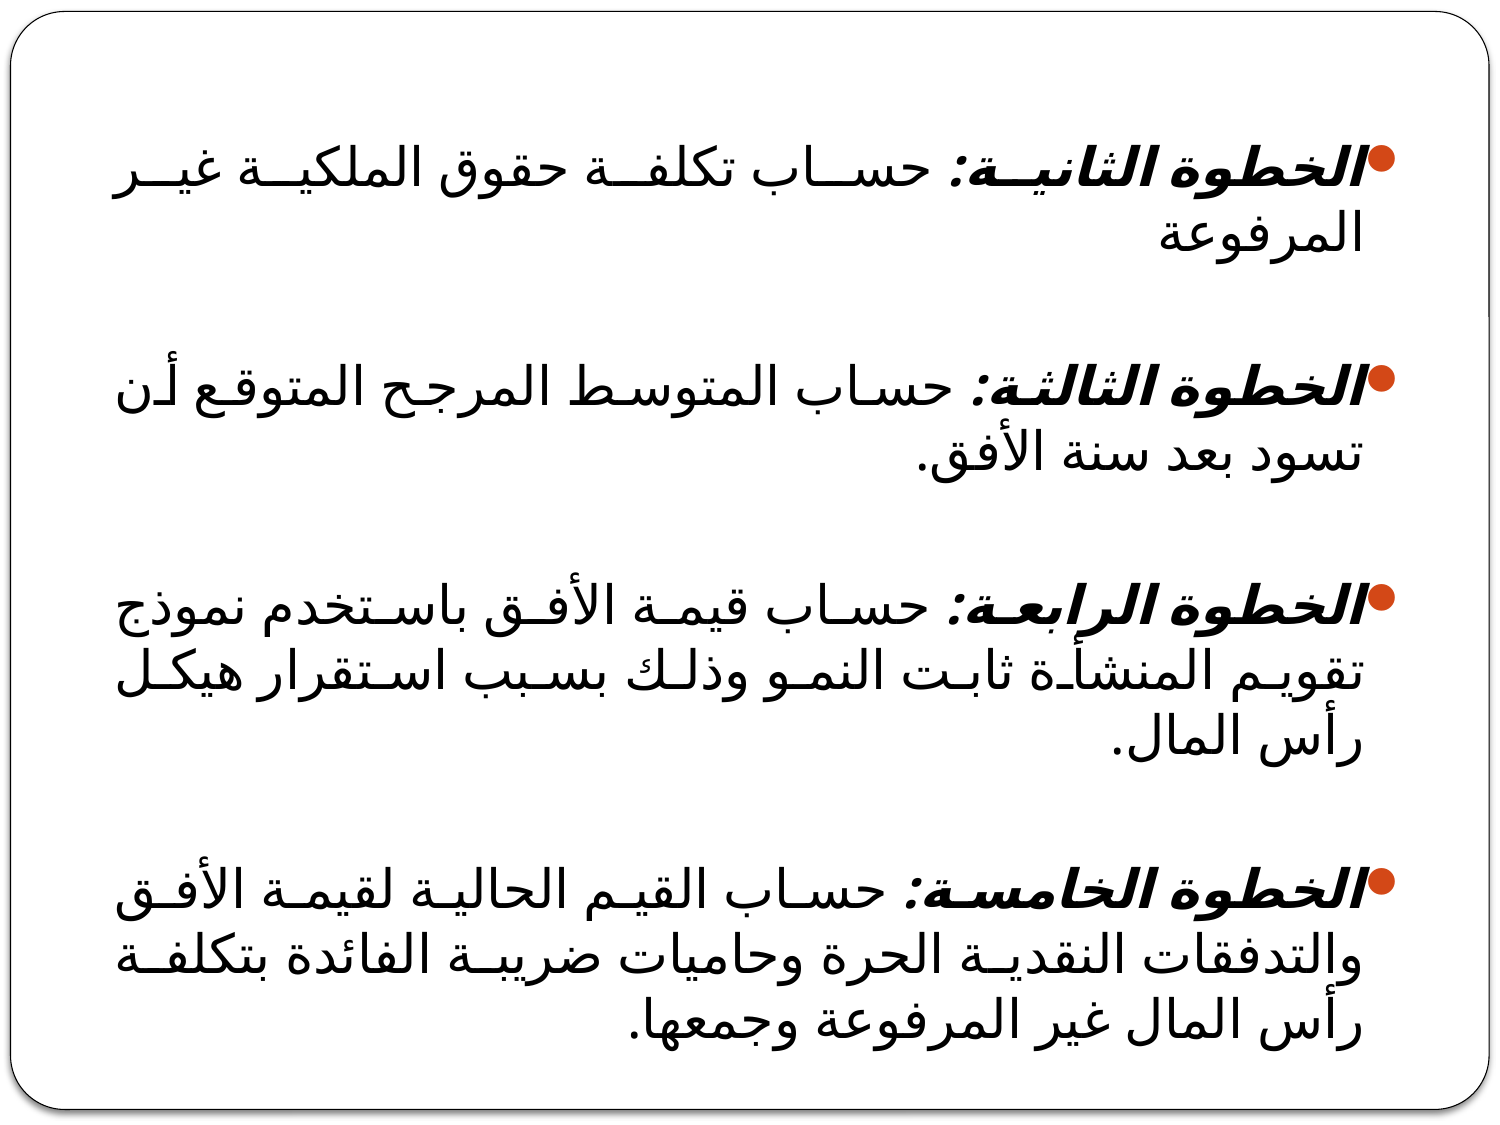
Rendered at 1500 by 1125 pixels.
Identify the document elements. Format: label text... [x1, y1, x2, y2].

list الخطوة الثانية: حساب تكلفة حقوق الملكية غير المرفوعة الخطوة الثالثة: حساب المتوسط المرجح المتوقع أن تسود بعد سنة الأفق. الخطوة الرابعة: حساب قيمة الأفق باستخدم نموذج تقويم المنشأة ثابت النمو وذلك بسبب استقرار هيكل رأس المال. الخطوة الخامسة: حساب القيم الحالية لقيمة الأفق والتدفقات النقدية الحرة وحاميات ضريبة الفائدة بتكلفة رأس المال غير المرفوعة وجمعها. [99, 125, 1425, 988]
